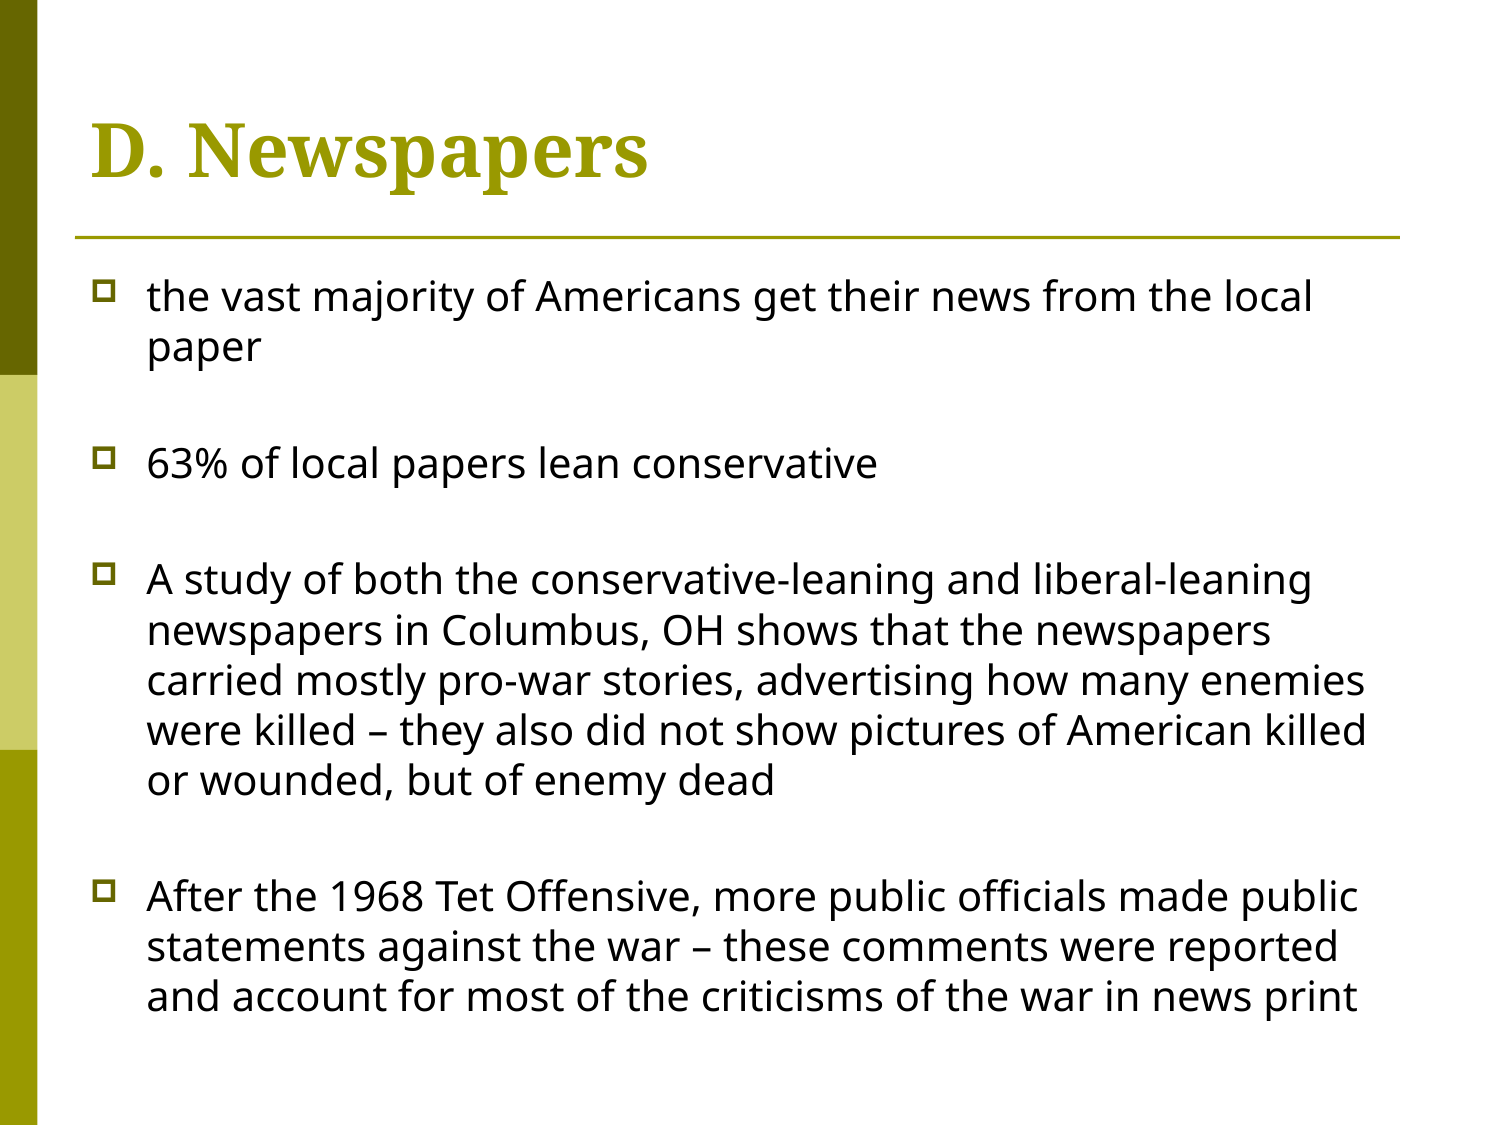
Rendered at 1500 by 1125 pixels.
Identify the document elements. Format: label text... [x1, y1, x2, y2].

title D. Newspapers [74, 45, 1426, 201]
list the vast majority of Americans get their news from the local paper 63% of local papers lean conservative A study of both the conservative-leaning and liberal-leaning newspapers in Columbus, OH shows that the newspapers carried mostly pro-war stories, advertising how many enemies were killed – they also did not show pictures of American killed or wounded, but of enemy dead After the 1968 Tet Offensive, more public officials made public statements against the war – these comments were reported and account for most of the criticisms of the war in news print [74, 262, 1426, 1006]
